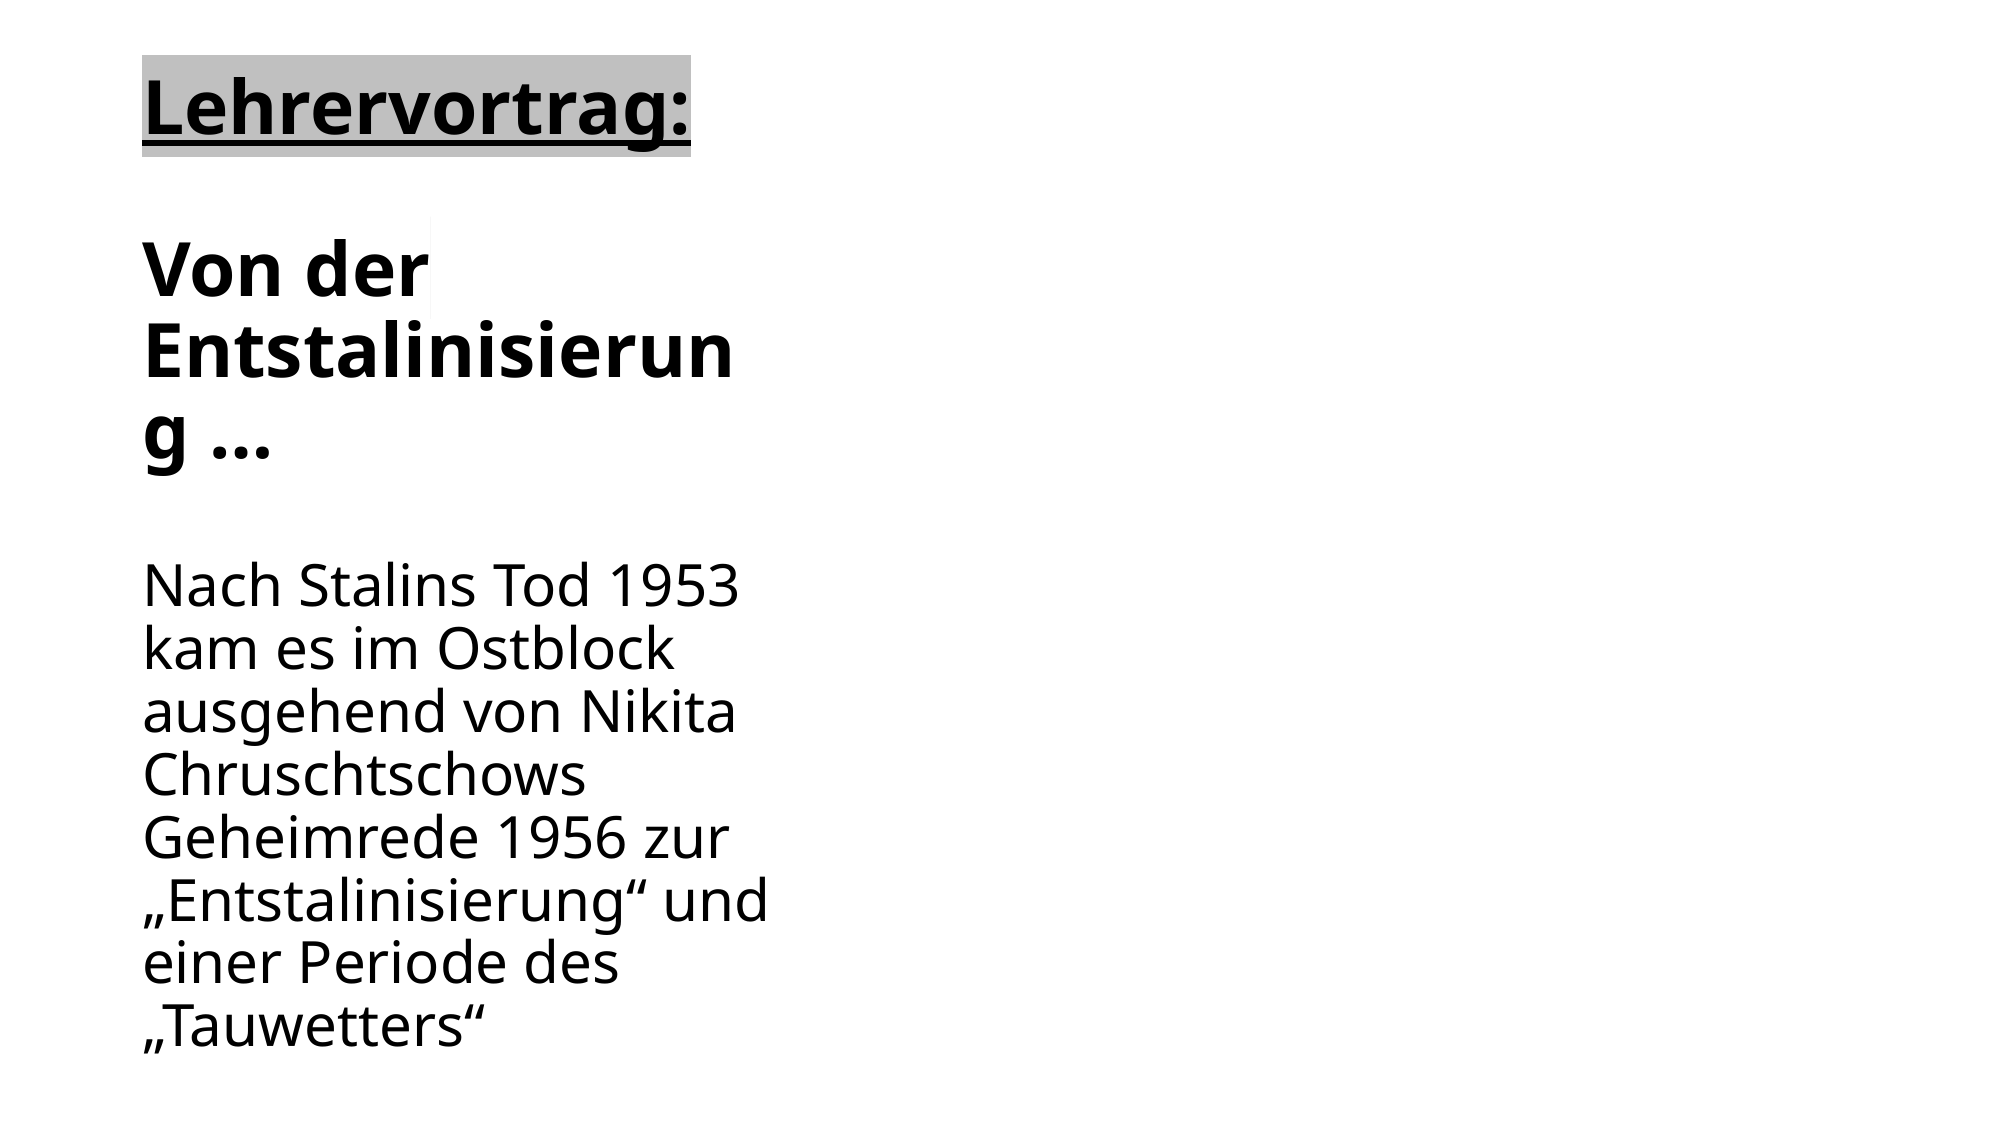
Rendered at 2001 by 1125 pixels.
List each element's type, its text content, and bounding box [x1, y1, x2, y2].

title Lehrervortrag: Von der Entstalinisierung … Nach Stalins Tod 1953 kam es im Ostblock ausgehend von Nikita Chruschtschows Geheimrede 1956 zur „Entstalinisierung“ und einer Periode des „Tauwetters“ [127, 66, 792, 983]
